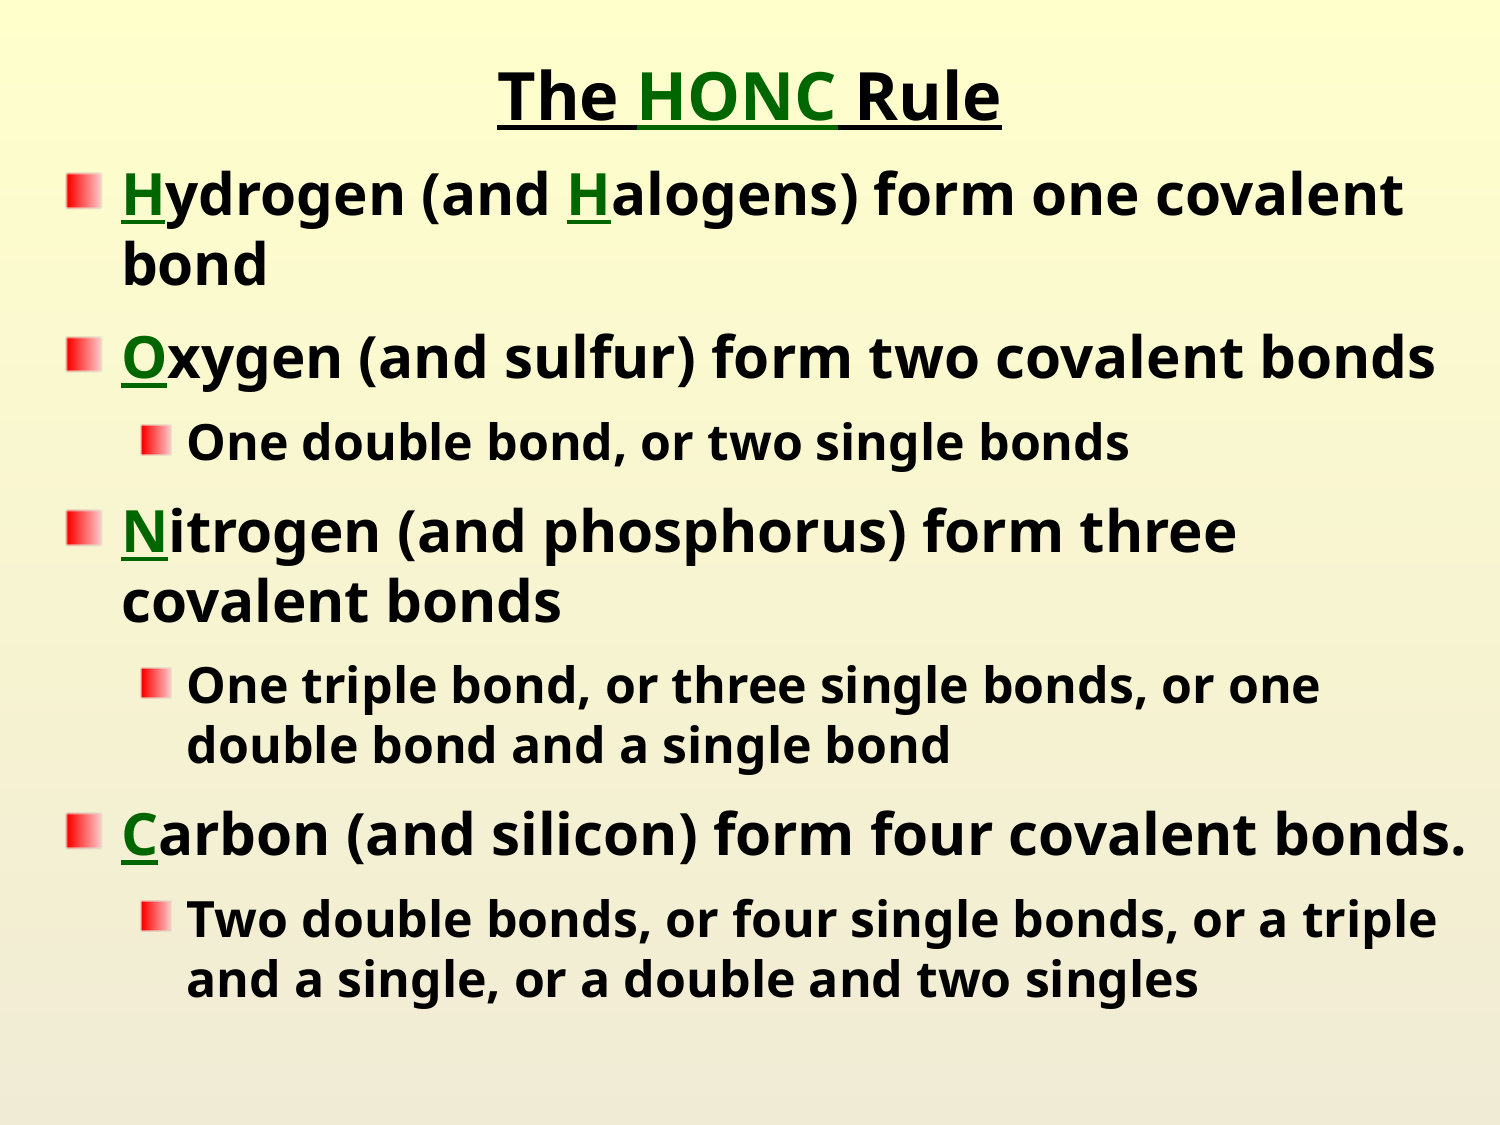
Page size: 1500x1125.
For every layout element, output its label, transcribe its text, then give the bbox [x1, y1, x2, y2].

picture [64, 811, 106, 853]
picture [139, 423, 175, 459]
picture [64, 508, 106, 550]
title The HONC Rule [112, 37, 1388, 149]
picture [139, 899, 175, 935]
list Hydrogen (and Halogens) form one covalent bond Oxygen (and sulfur) form two covalent bonds One double bond, or two single bonds Nitrogen (and phosphorus) form three covalent bonds One triple bond, or three single bonds, or one double bond and a single bond Carbon (and silicon) form four covalent bonds. Two double bonds, or four single bonds, or a triple and a single, or a double and two singles [50, 149, 1500, 1125]
picture [139, 666, 175, 702]
picture [64, 171, 106, 213]
picture [64, 335, 106, 376]
